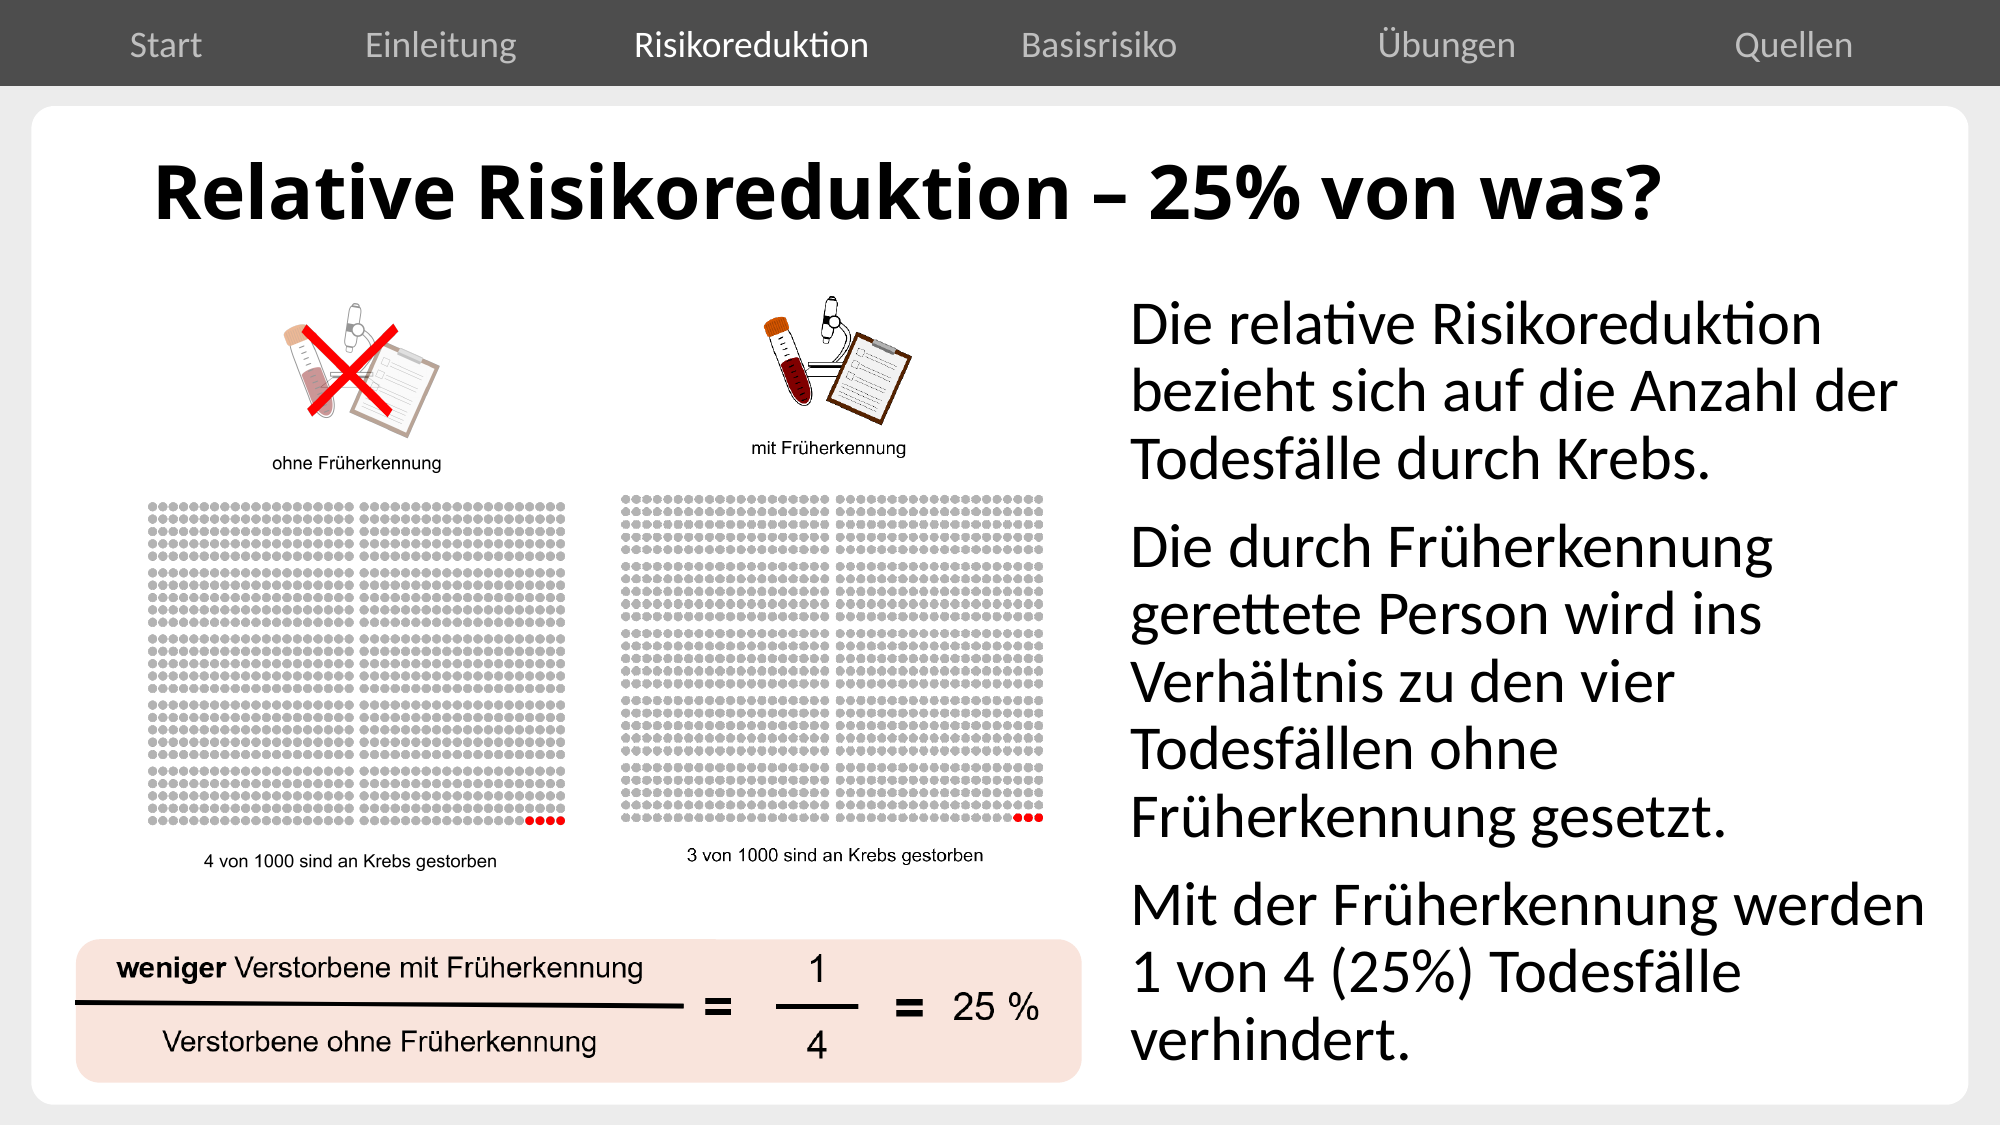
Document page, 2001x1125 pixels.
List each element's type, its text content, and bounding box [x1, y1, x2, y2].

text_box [74, 932, 1083, 1090]
title Relative Risikoreduktion – 25% von was? [137, 147, 1863, 236]
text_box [148, 296, 1043, 871]
text_box Die relative Risikoreduktion bezieht sich auf die Anzahl der Todesfälle durch Krebs. Die durch Früherkennung gerettete Person wird ins Verhältnis zu den vier Todesfällen ohne Früherkennung gesetzt. Mit der Früherkennung werden 1 von 4 (25%) Todesfälle verhindert. [1115, 282, 1956, 1109]
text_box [63, 12, 1934, 74]
